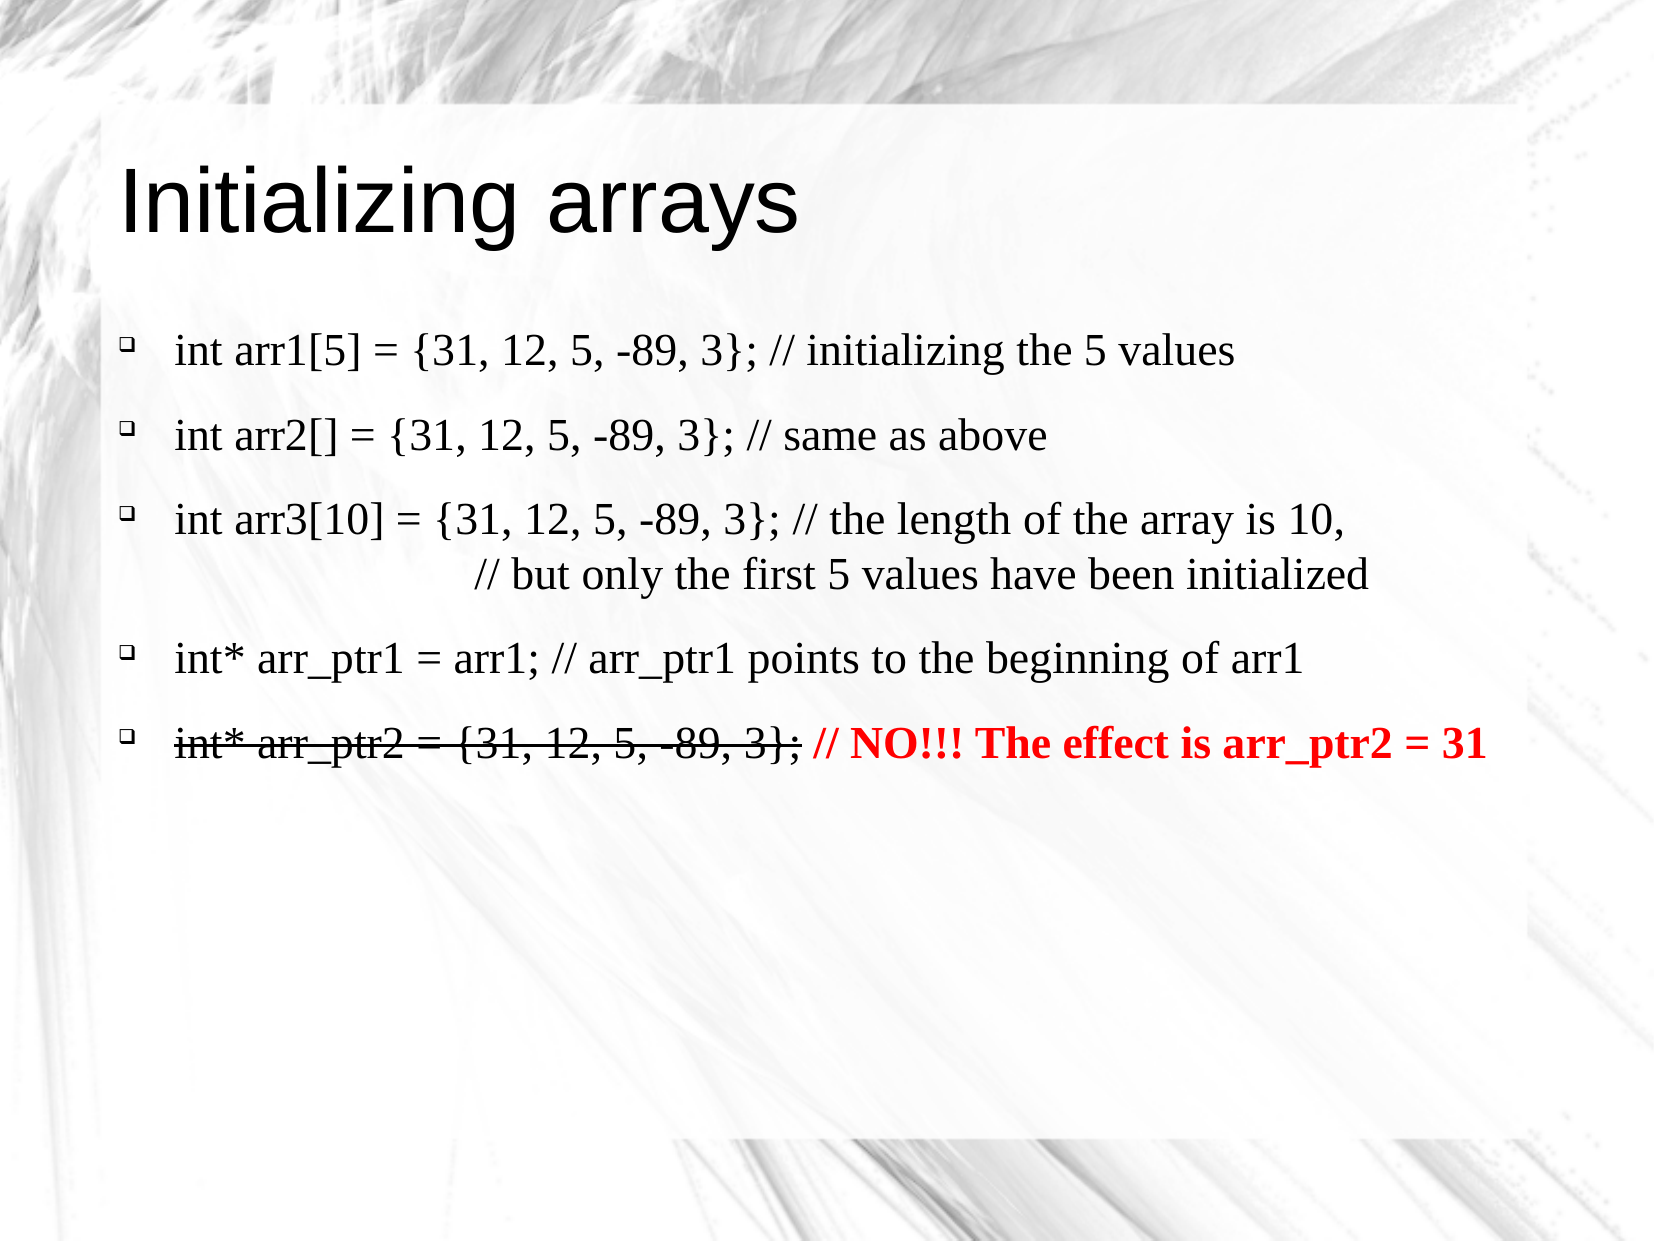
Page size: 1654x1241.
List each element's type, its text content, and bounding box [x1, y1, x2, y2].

title Initializing arrays [118, 93, 1506, 299]
picture [0, 0, 1654, 1241]
list int arr1[5] = {31, 12, 5, -89, 3}; // initializing the 5 values int arr2[] = {31, 12, 5, -89, 3}; // same as above int arr3[10] = {31, 12, 5, -89, 3}; // the length of the array is 10, // but only the first 5 values have been initialized int* arr_ptr1 = arr1; // arr_ptr1 points to the beginning of arr1 int* arr_ptr2 = {31, 12, 5, -89, 3}; // NO!!! The effect is arr_ptr2 = 31 [118, 319, 1571, 1109]
